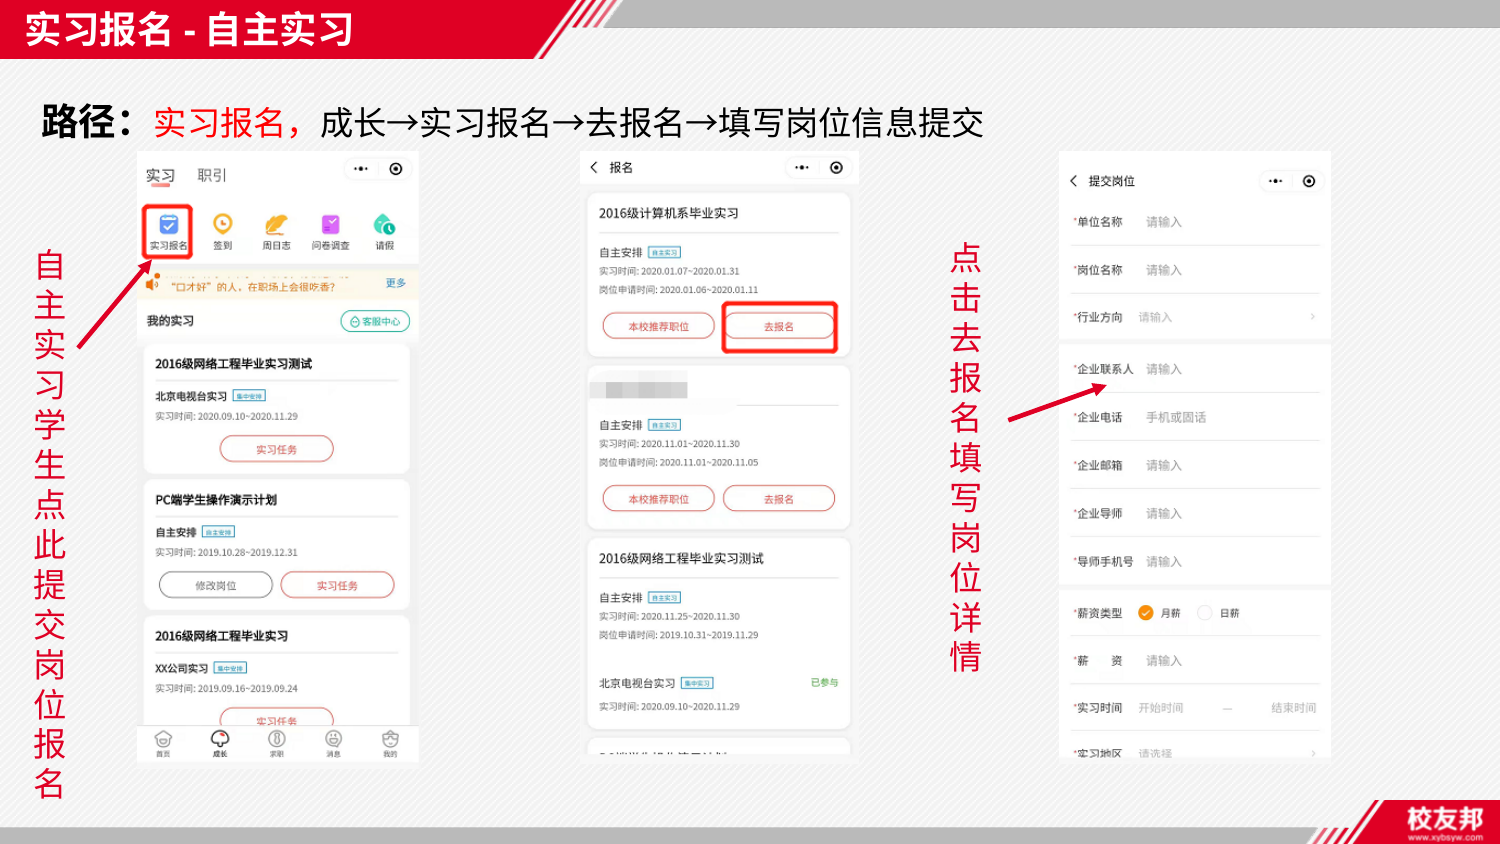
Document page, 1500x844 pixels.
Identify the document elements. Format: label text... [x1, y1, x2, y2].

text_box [1008, 384, 1107, 421]
picture [0, 0, 1500, 844]
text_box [78, 259, 152, 348]
text_box 路径：实习报名，成长→实习报名→去报名→填写岗位信息提交 [26, 68, 1403, 151]
text_box 实习报名-自主实习 [2, 0, 569, 59]
text_box 自主实习学生点此提交岗位报名 [19, 237, 105, 811]
text_box 点击去报名填写岗位详情 [934, 230, 1020, 684]
